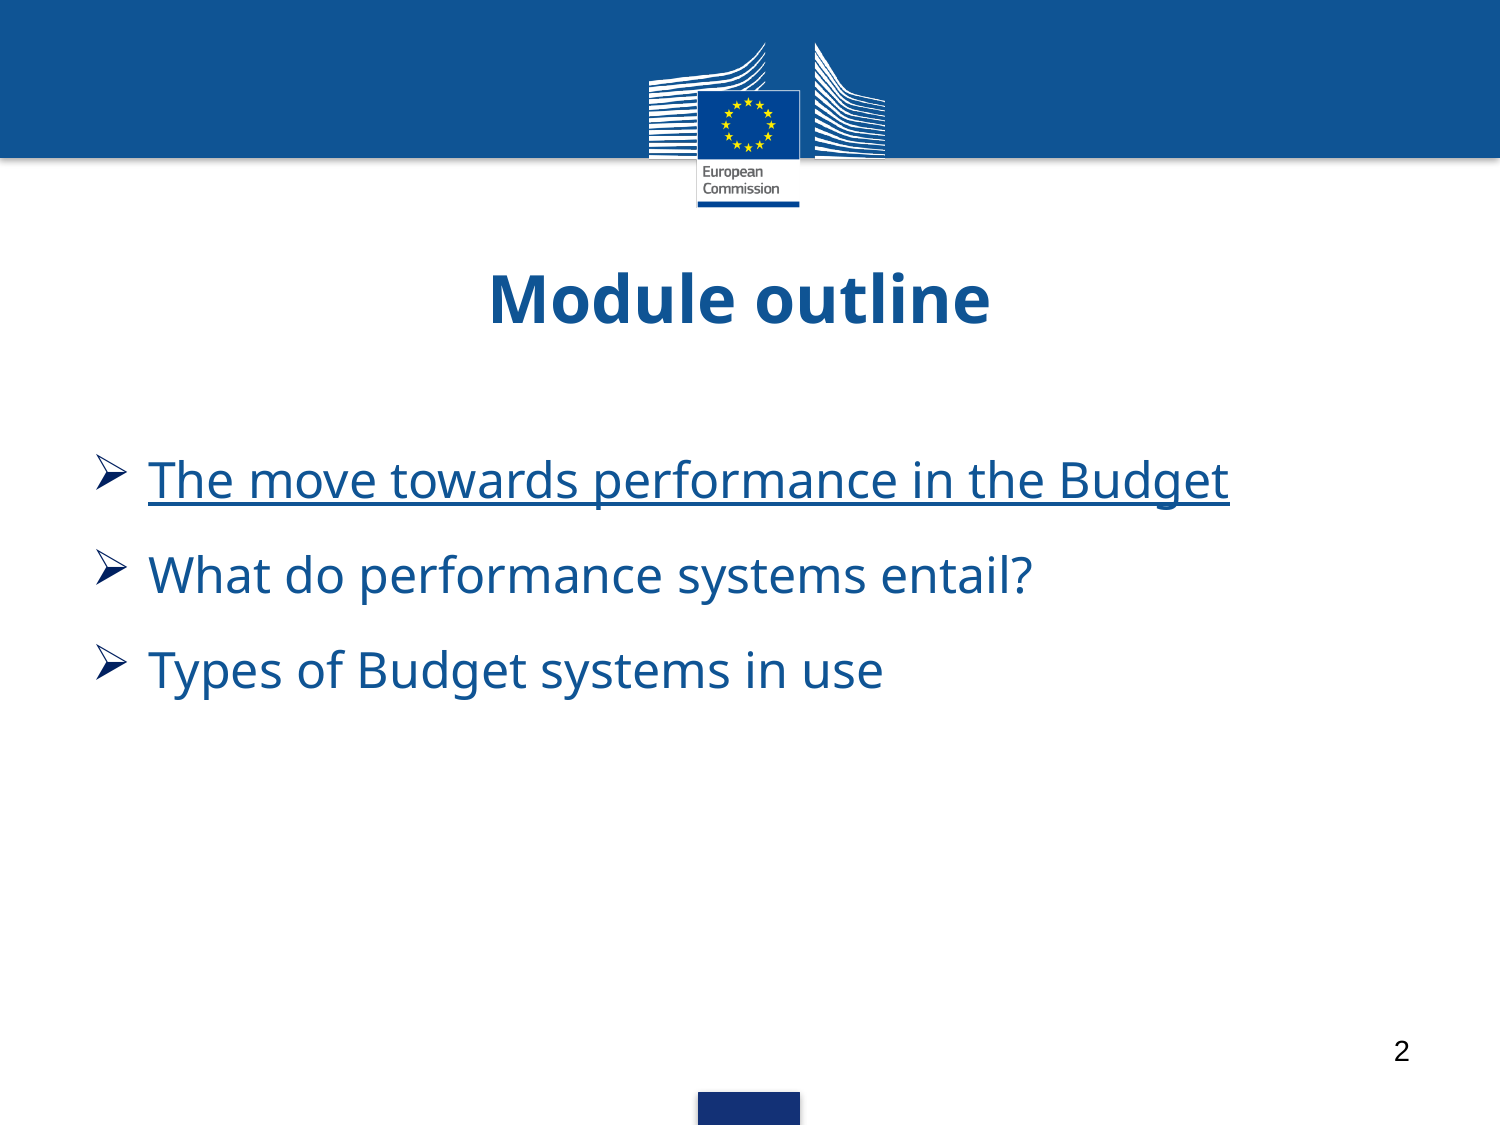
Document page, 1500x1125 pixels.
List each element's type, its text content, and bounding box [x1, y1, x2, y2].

list The move towards performance in the Budget What do performance systems entail? Types of Budget systems in use [76, 440, 1428, 823]
picture [649, 42, 885, 208]
slide_number 2 [1074, 1024, 1426, 1103]
title Module outline [64, 219, 1416, 374]
